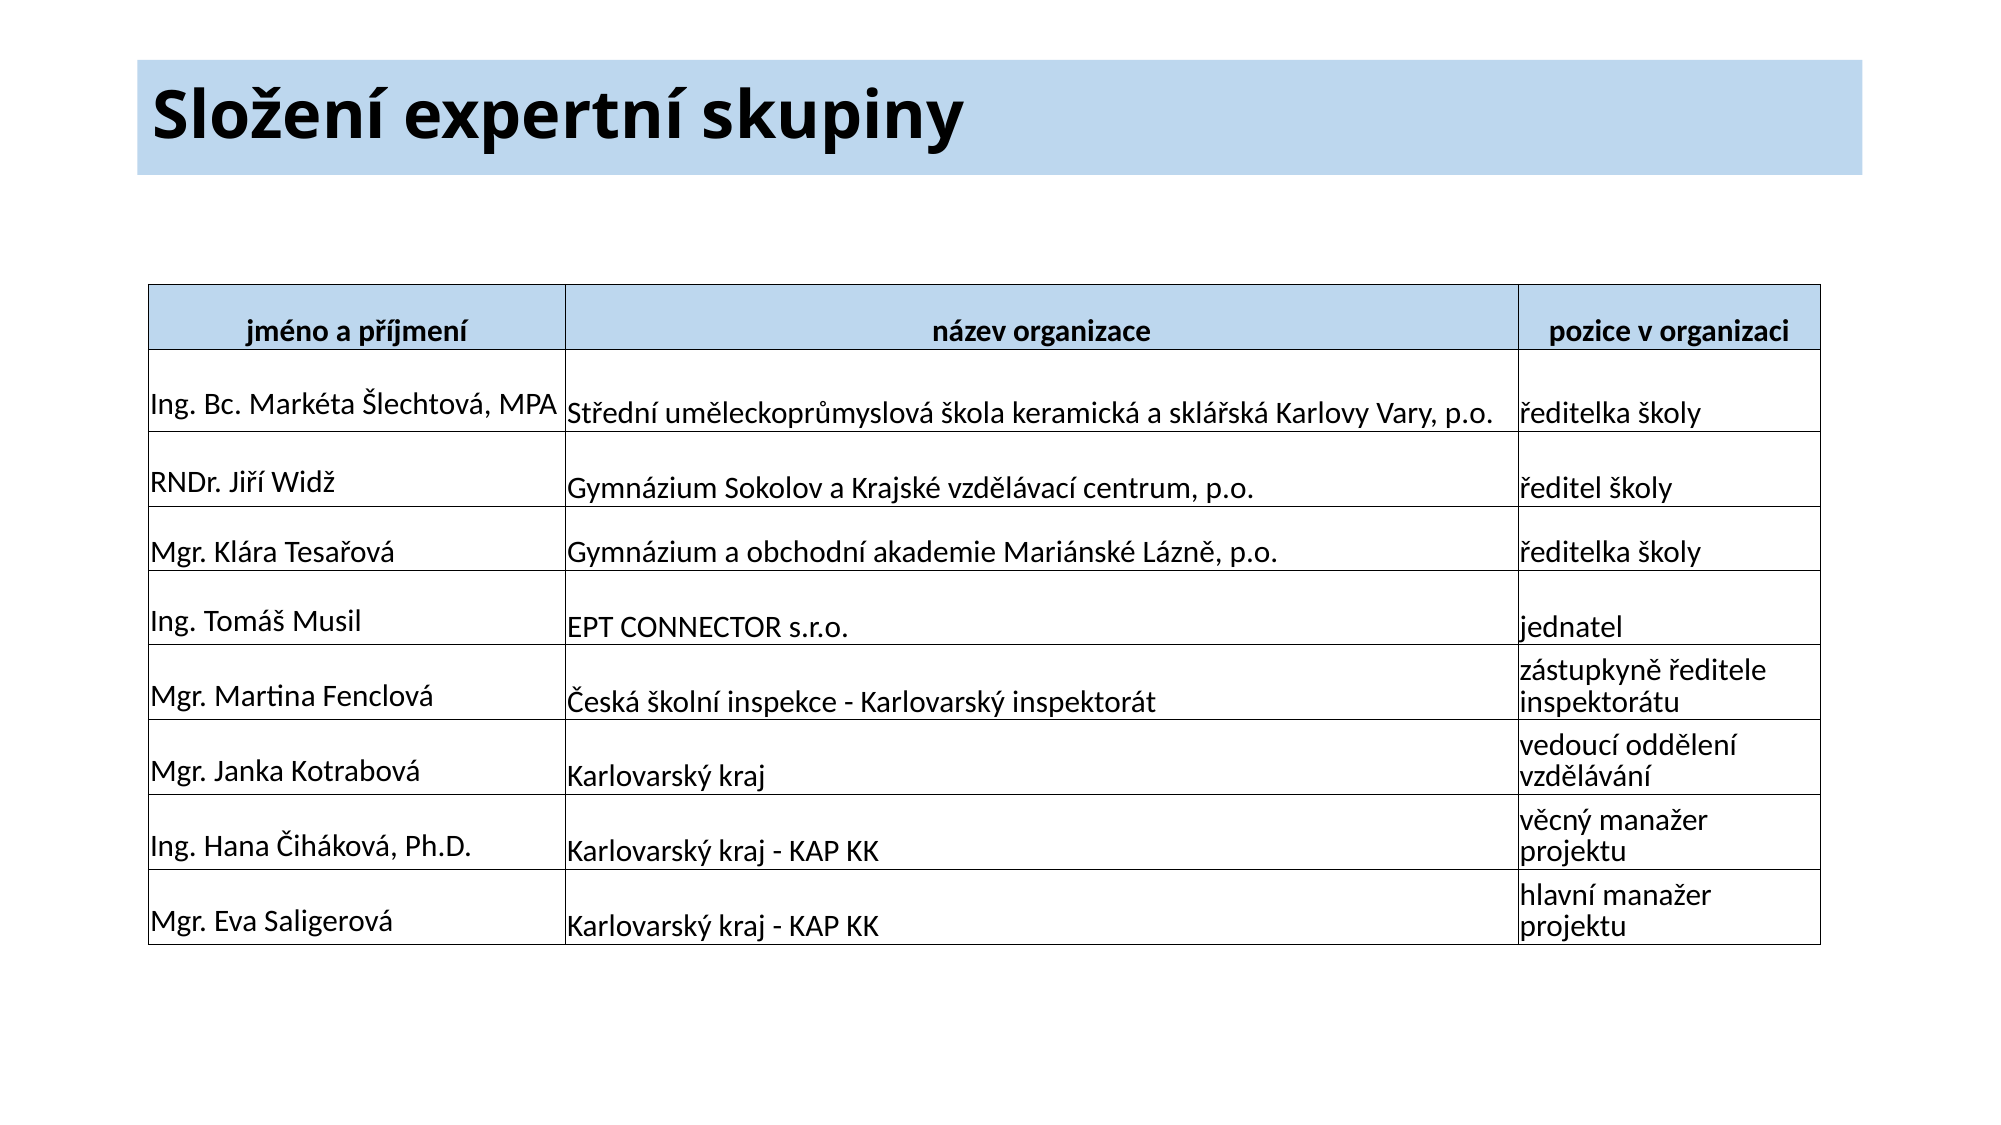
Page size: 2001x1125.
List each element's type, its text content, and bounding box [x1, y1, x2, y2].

title Složení expertní skupiny [137, 59, 1863, 175]
table_header pozice v organizaci [1519, 285, 1820, 299]
table_header název organizace [566, 285, 1518, 299]
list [137, 299, 1863, 1014]
table_header jméno a příjmení [149, 285, 565, 299]
